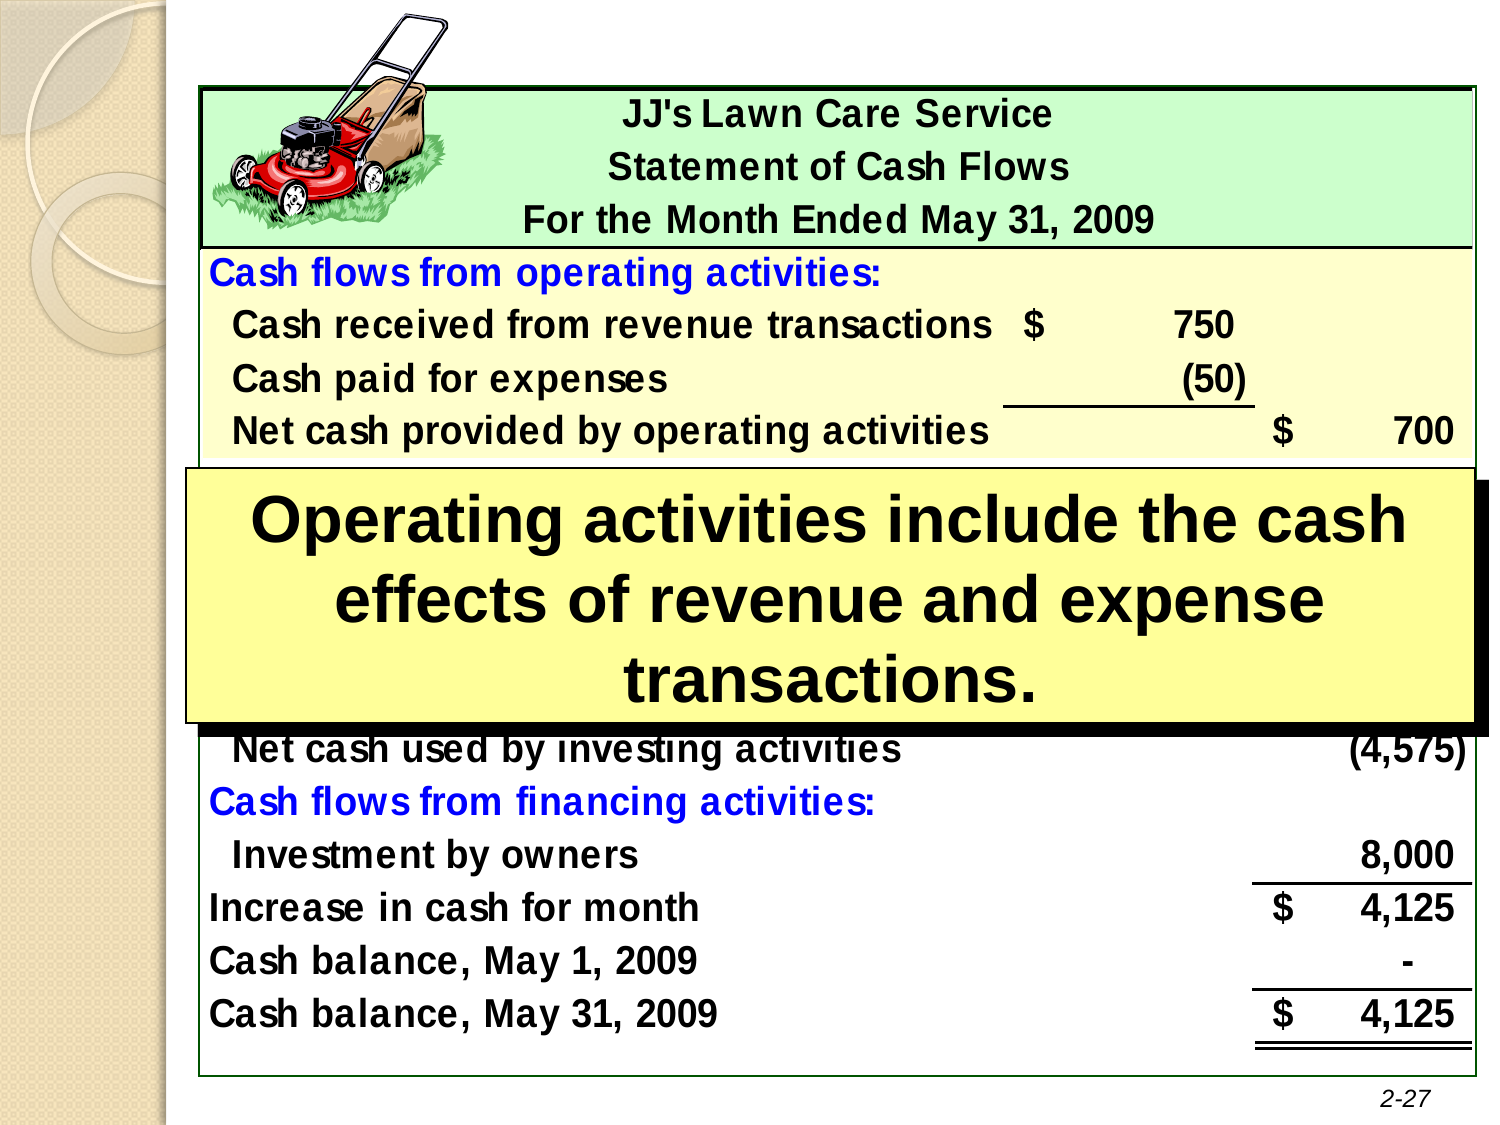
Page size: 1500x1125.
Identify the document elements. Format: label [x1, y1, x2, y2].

text_box [212, 12, 451, 232]
text_box [185, 468, 191, 723]
text_box [199, 87, 1476, 1076]
